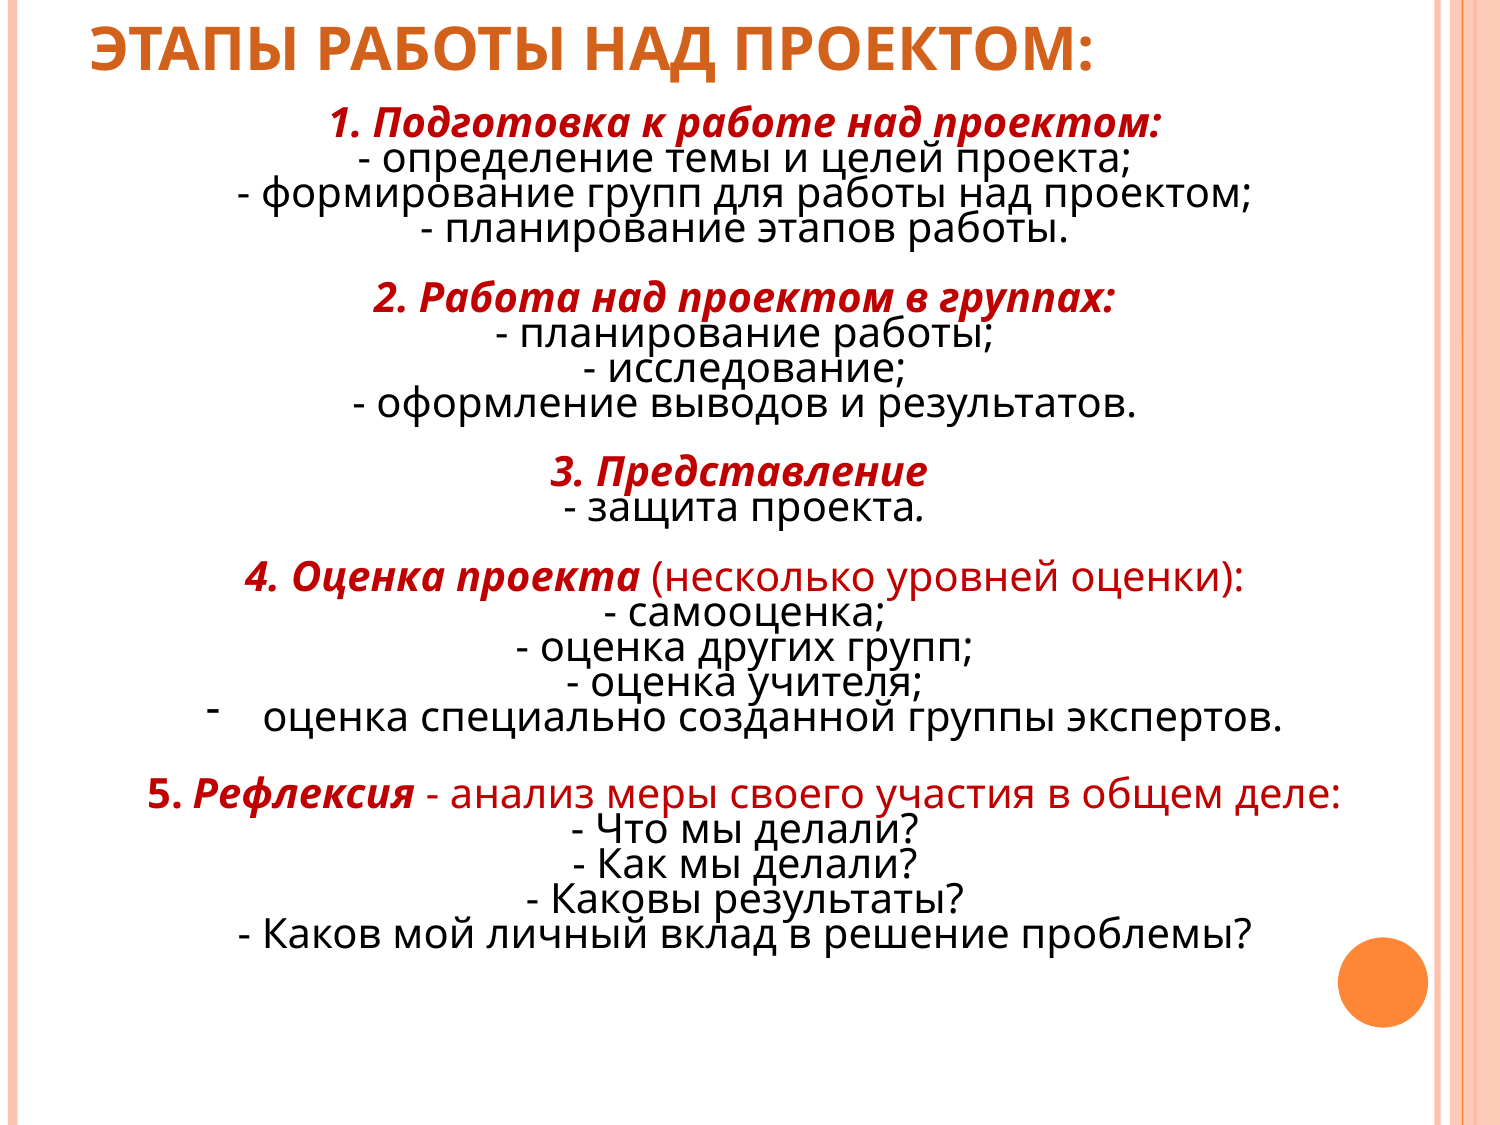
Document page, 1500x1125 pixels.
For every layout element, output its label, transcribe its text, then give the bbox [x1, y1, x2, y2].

text_box ЭТАПЫ РАБОТЫ НАД ПРОЕКТОМ: [74, 45, 1425, 91]
text_box 1. Подготовка к работе над проектом: - определение темы и целей проекта; - формирование групп для работы над проектом; - планирование этапов работы. 2. Работа над проектом в группах: - планирование работы; - исследование; - оформление выводов и результатов. 3. Представление - защита проекта. 4. Оценка проекта (несколько уровней оценки): - самооценка; - оценка других групп; - оценка учителя; оценка специально созданной группы экспертов. 5. Рефлексия - анализ меры своего участия в общем деле: - Что мы делали? - Как мы делали? - Каковы результаты? - Каков мой личный вклад в решение проблемы? [64, 101, 1425, 1071]
